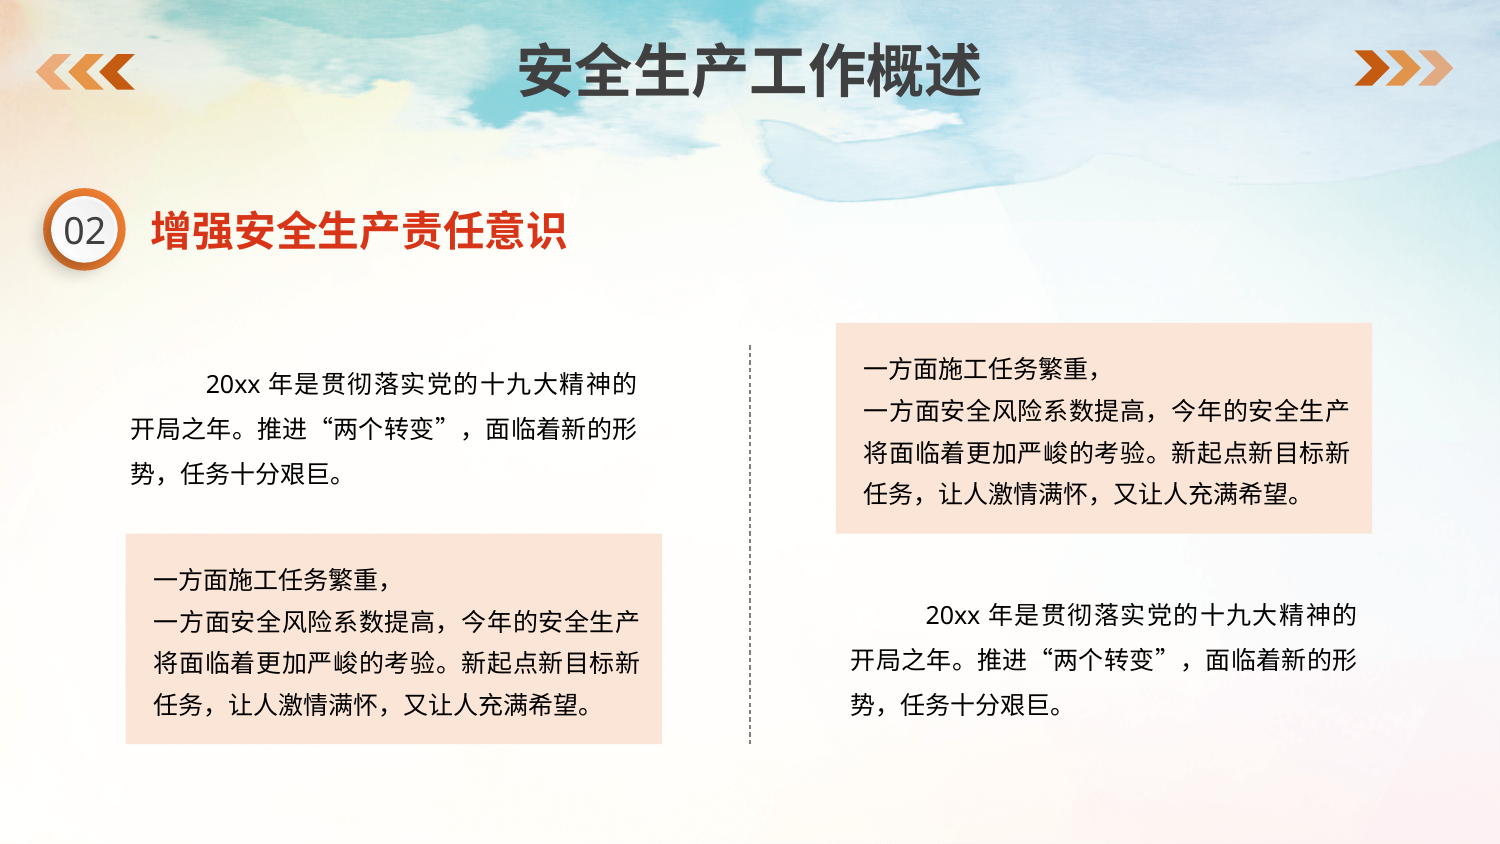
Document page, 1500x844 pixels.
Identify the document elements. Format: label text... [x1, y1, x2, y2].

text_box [1354, 50, 1454, 86]
text_box 20xx年是贯彻落实党的十九大精神的开局之年。推进“两个转变”，面临着新的形势，任务十分艰巨。 [116, 346, 653, 496]
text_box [835, 322, 1373, 534]
text_box 20xx年是贯彻落实党的十九大精神的开局之年。推进“两个转变”，面临着新的形势，任务十分艰巨。 [835, 577, 1373, 727]
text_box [34, 188, 135, 271]
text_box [125, 533, 662, 745]
text_box 安全生产工作概述 [413, 30, 1087, 109]
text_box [35, 54, 135, 90]
picture [0, 0, 1500, 844]
text_box 增强安全生产责任意识 [136, 197, 584, 262]
